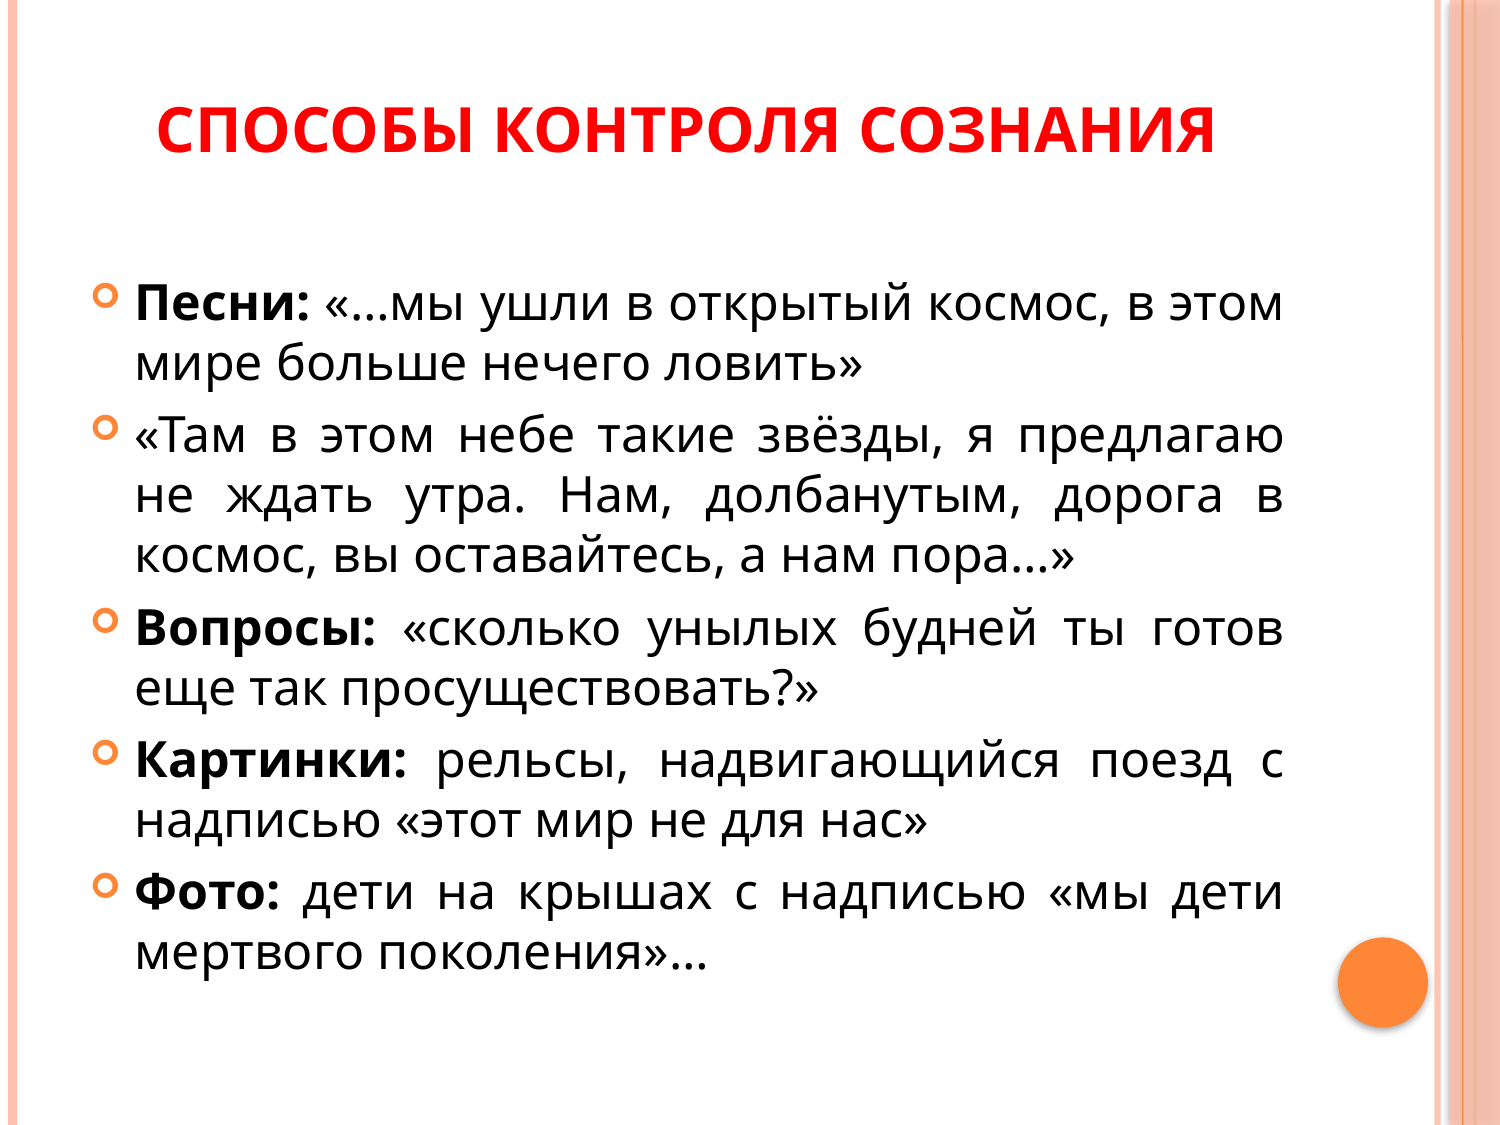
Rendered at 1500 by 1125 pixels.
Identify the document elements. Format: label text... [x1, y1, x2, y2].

title Способы контроля сознания [75, 45, 1300, 173]
list Песни: «…мы ушли в открытый космос, в этом мире больше нечего ловить» «Там в этом небе такие звёзды, я предлагаю не ждать утра. Нам, долбанутым, дорога в космос, вы оставайтесь, а нам пора…» Вопросы: «сколько унылых будней ты готов еще так просуществовать?» Картинки: рельсы, надвигающийся поезд с надписью «этот мир не для нас» Фото: дети на крышах с надписью «мы дети мертвого поколения»… [75, 262, 1300, 1062]
